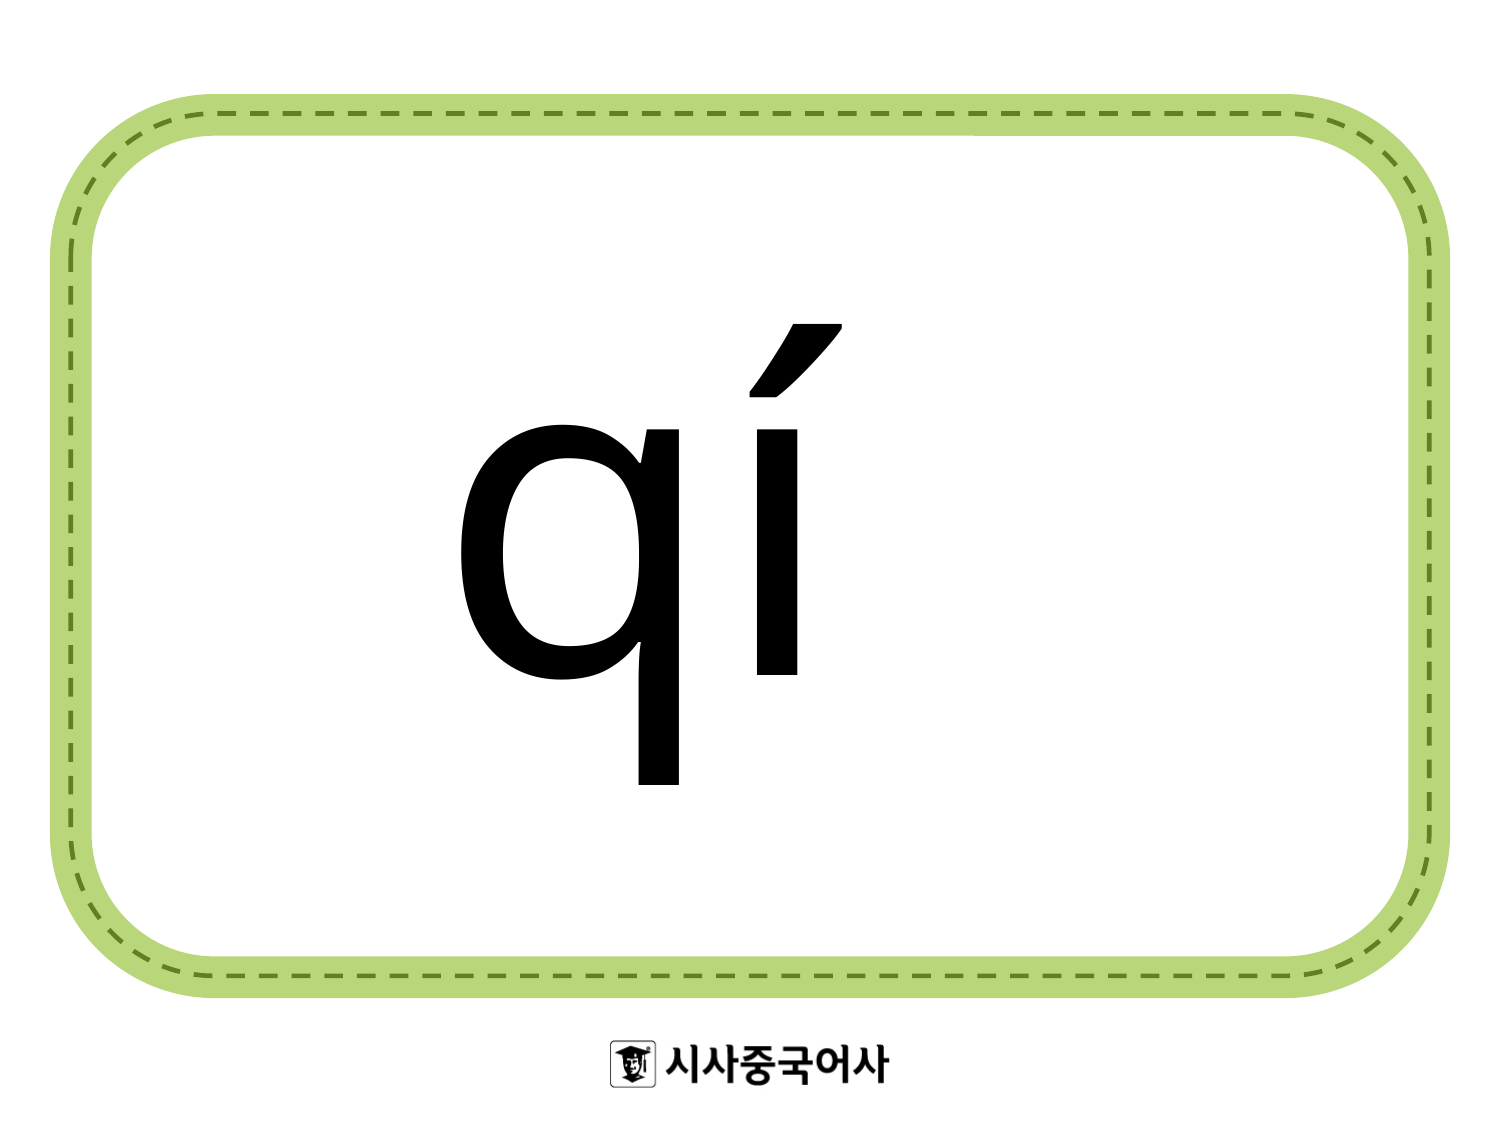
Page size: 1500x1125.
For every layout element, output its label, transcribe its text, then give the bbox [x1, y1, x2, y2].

text_box qí [145, 160, 1354, 824]
picture [602, 1034, 898, 1094]
